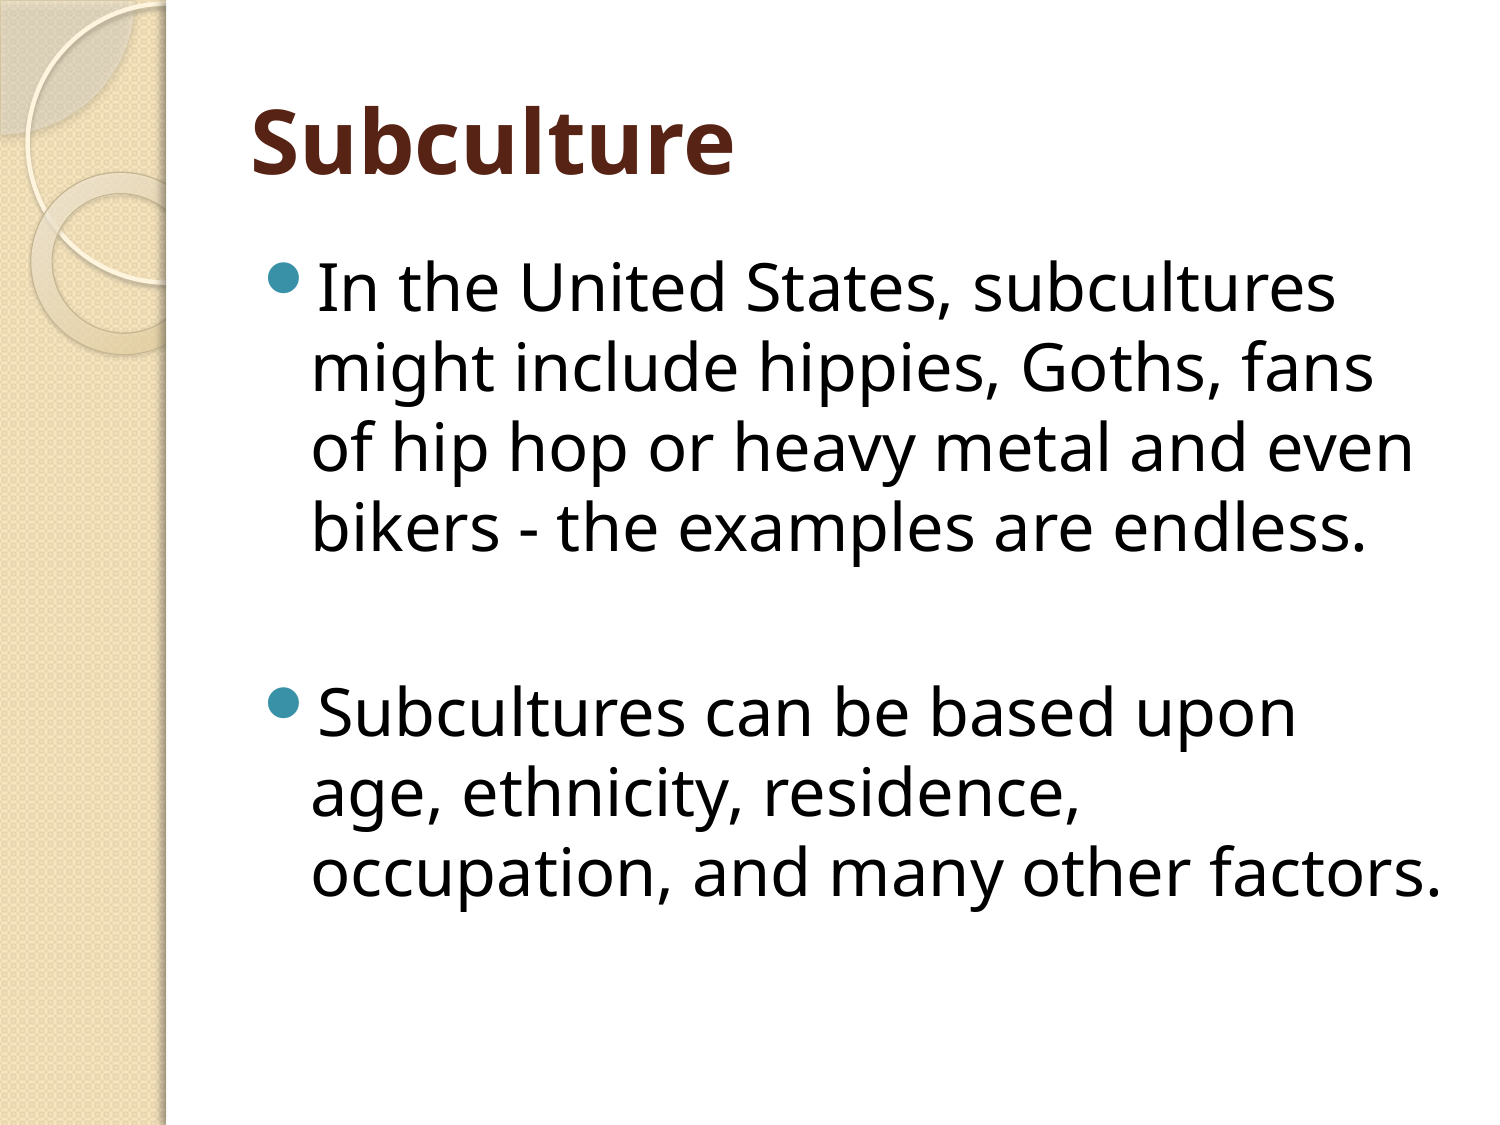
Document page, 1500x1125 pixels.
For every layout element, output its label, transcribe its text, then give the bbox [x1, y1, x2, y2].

title Subculture [235, 45, 1466, 233]
list In the United States, subcultures might include hippies, Goths, fans of hip hop or heavy metal and even bikers - the examples are endless. Subcultures can be based upon age, ethnicity, residence, occupation, and many other factors. [235, 237, 1466, 1025]
